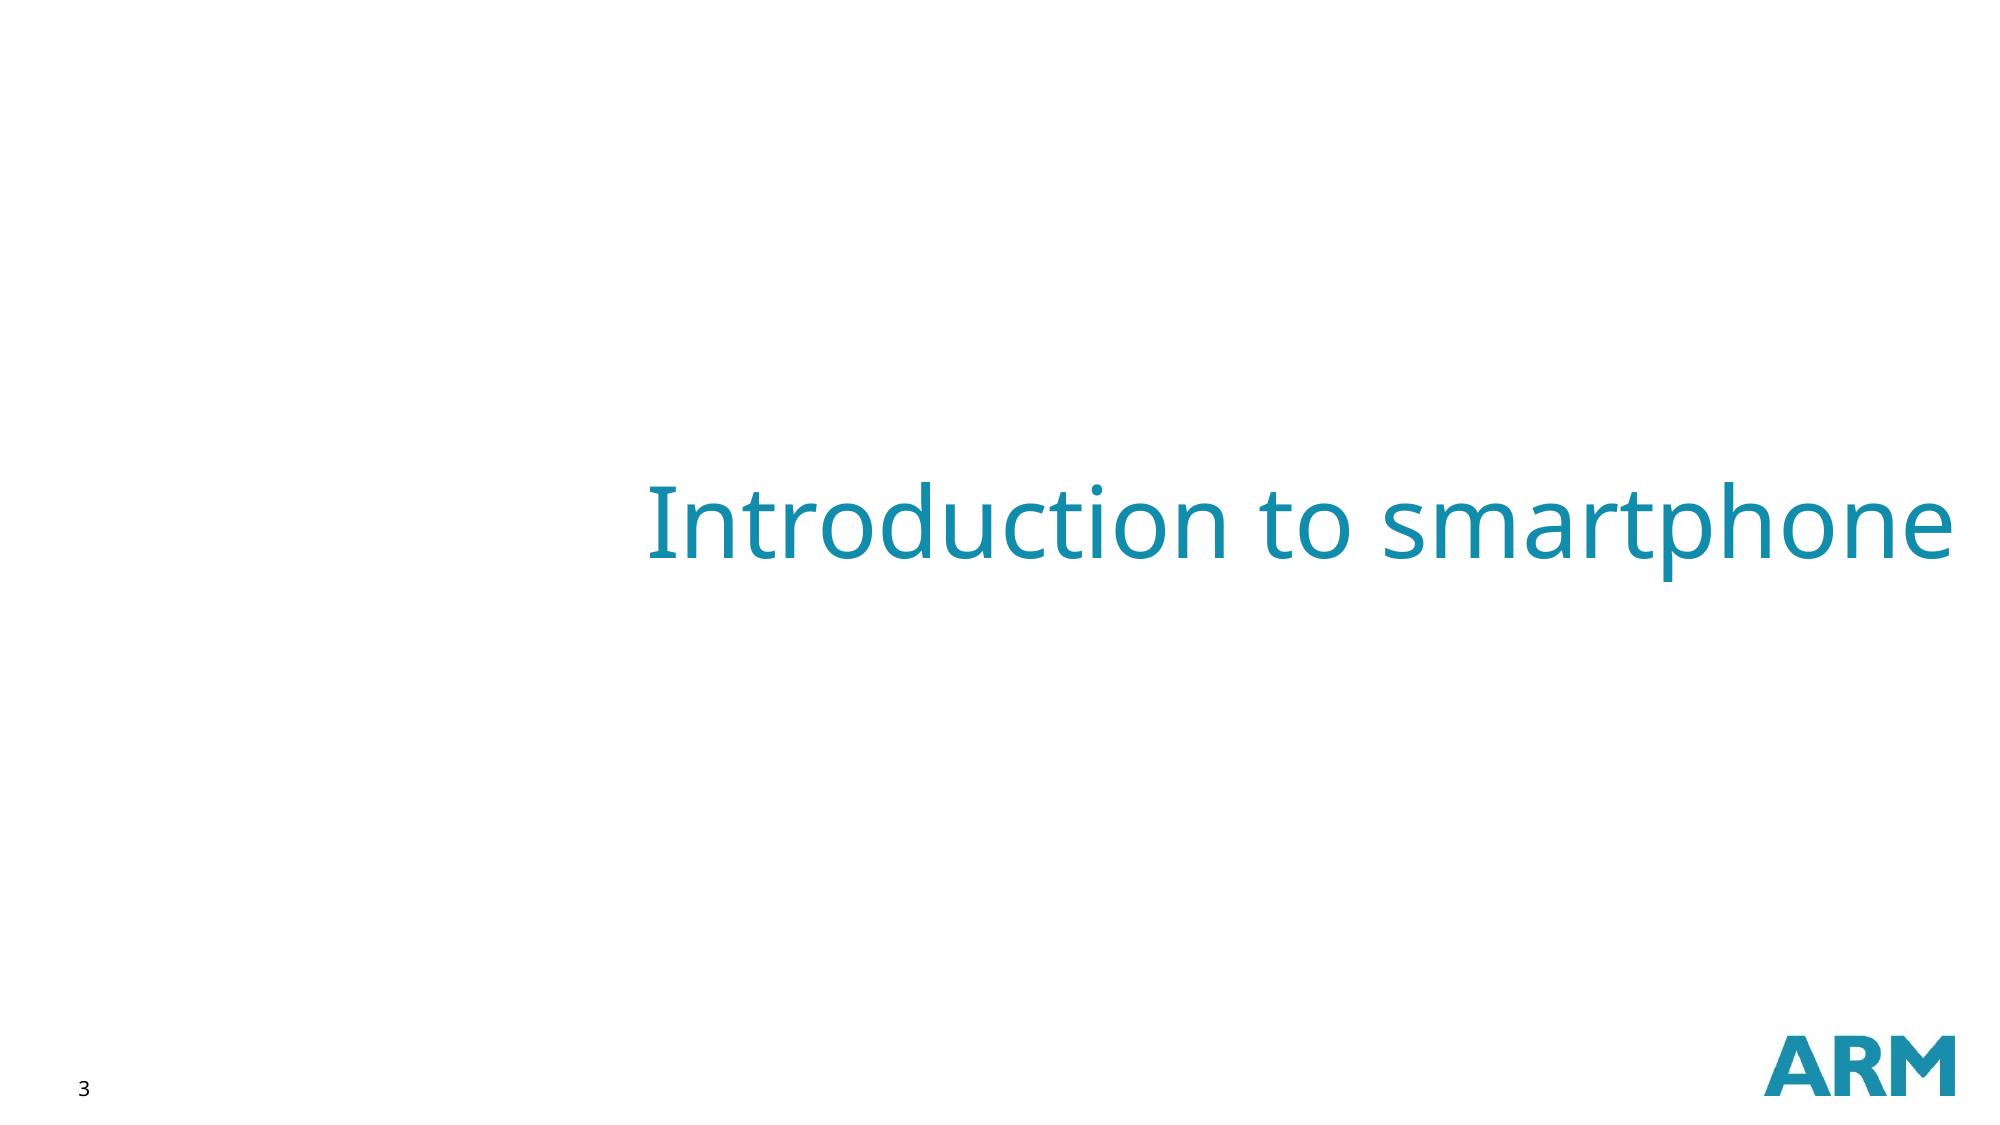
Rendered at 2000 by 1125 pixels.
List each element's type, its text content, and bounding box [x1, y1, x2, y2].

picture [1763, 1035, 1955, 1096]
title Introduction to smartphone [147, 458, 1958, 625]
